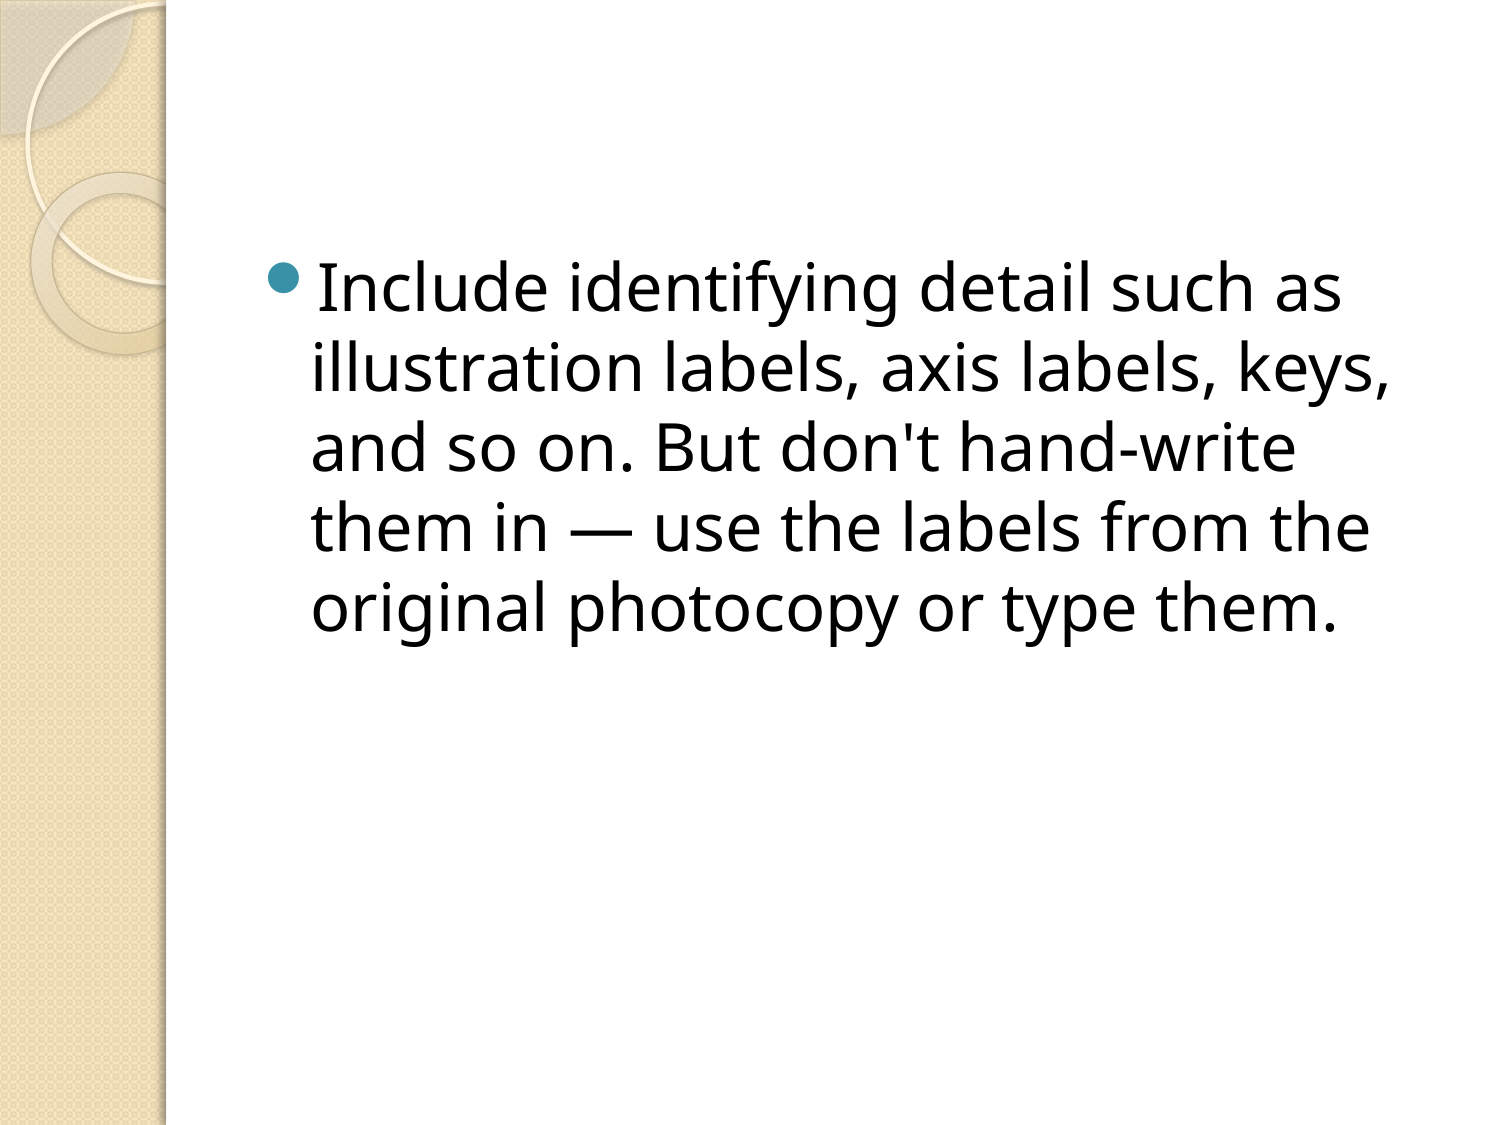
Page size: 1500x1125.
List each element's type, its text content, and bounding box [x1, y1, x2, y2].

list Include identifying detail such as illustration labels, axis labels, keys, and so on. But don't hand-write them in — use the labels from the original photocopy or type them. [235, 237, 1466, 1025]
